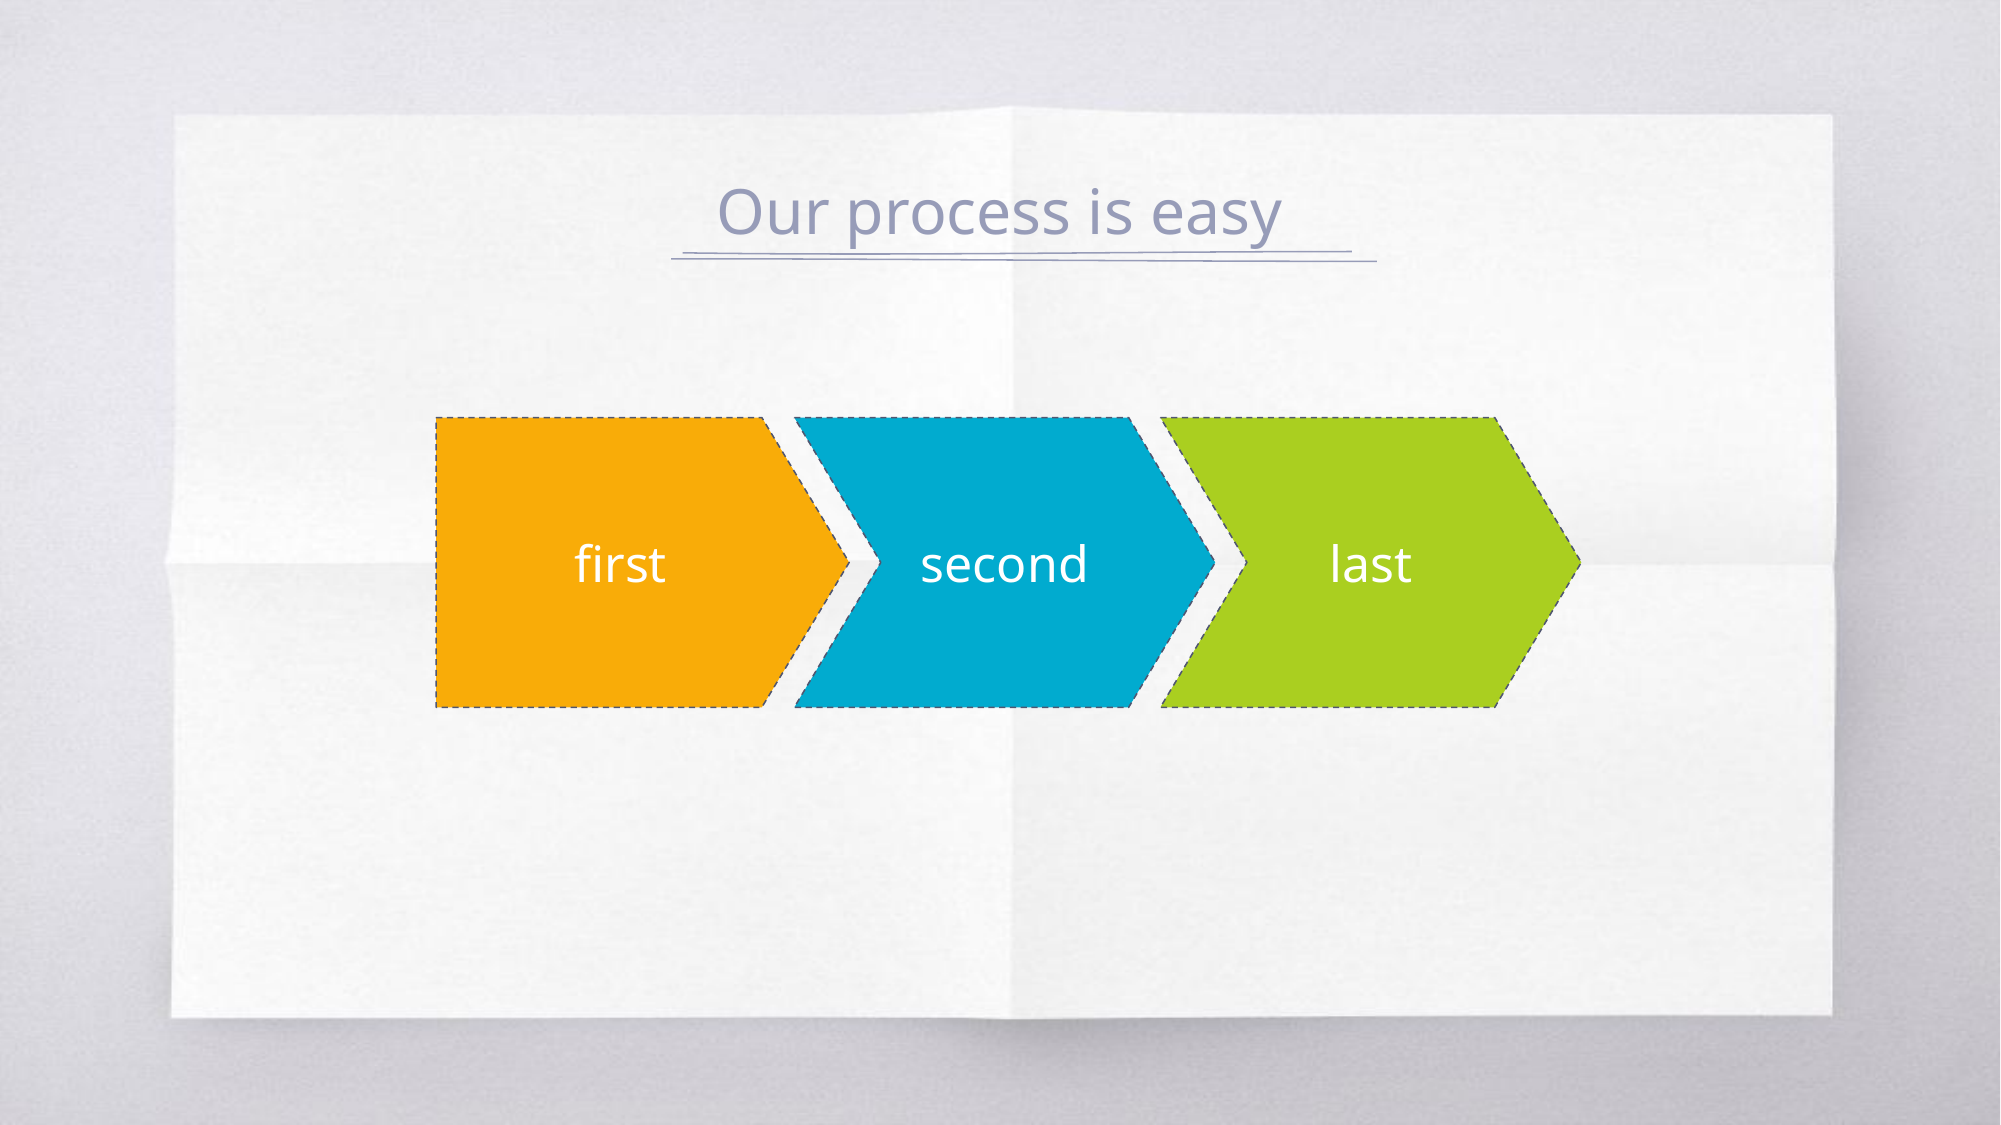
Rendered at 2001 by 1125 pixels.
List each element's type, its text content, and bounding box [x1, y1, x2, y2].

text_box second [794, 417, 1216, 708]
title Our process is easy [418, 113, 1582, 263]
picture [0, 0, 2001, 1125]
text_box first [436, 417, 850, 708]
text_box last [1160, 417, 1582, 708]
